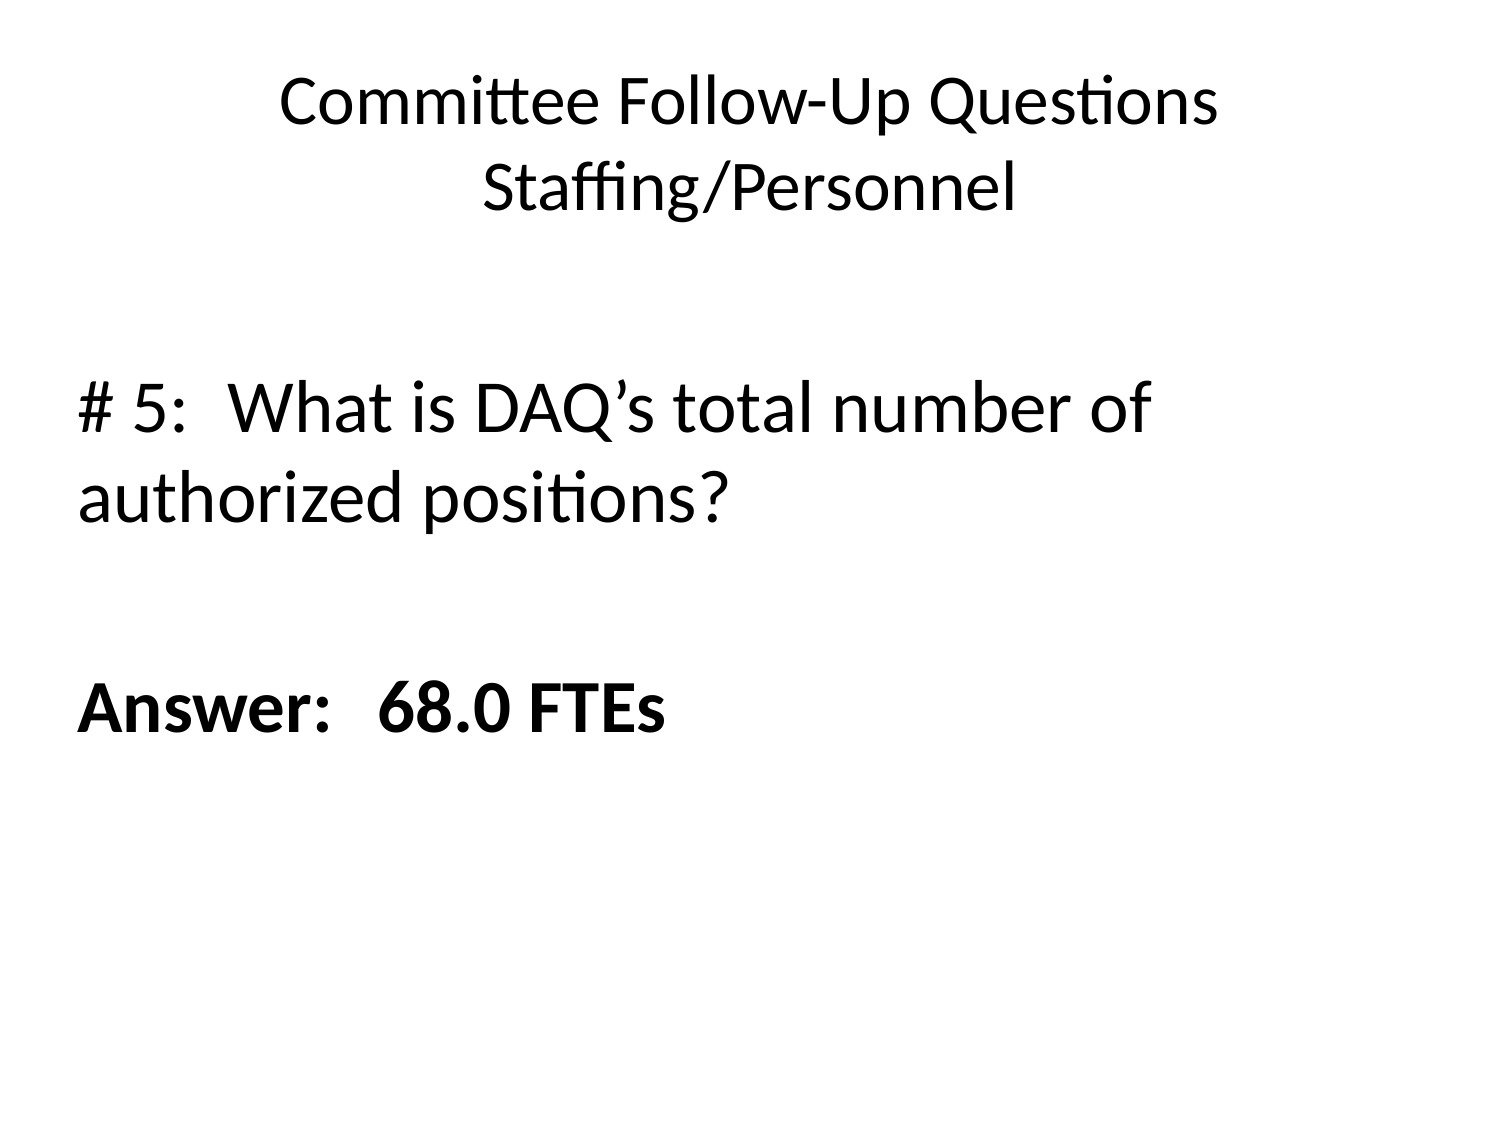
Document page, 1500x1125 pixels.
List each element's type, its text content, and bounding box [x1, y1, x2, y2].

list # 5: What is DAQ’s total number of authorized positions? Answer: 68.0 FTEs [62, 350, 1475, 1093]
title Committee Follow-Up Questions Staffing/Personnel [75, 45, 1425, 233]
